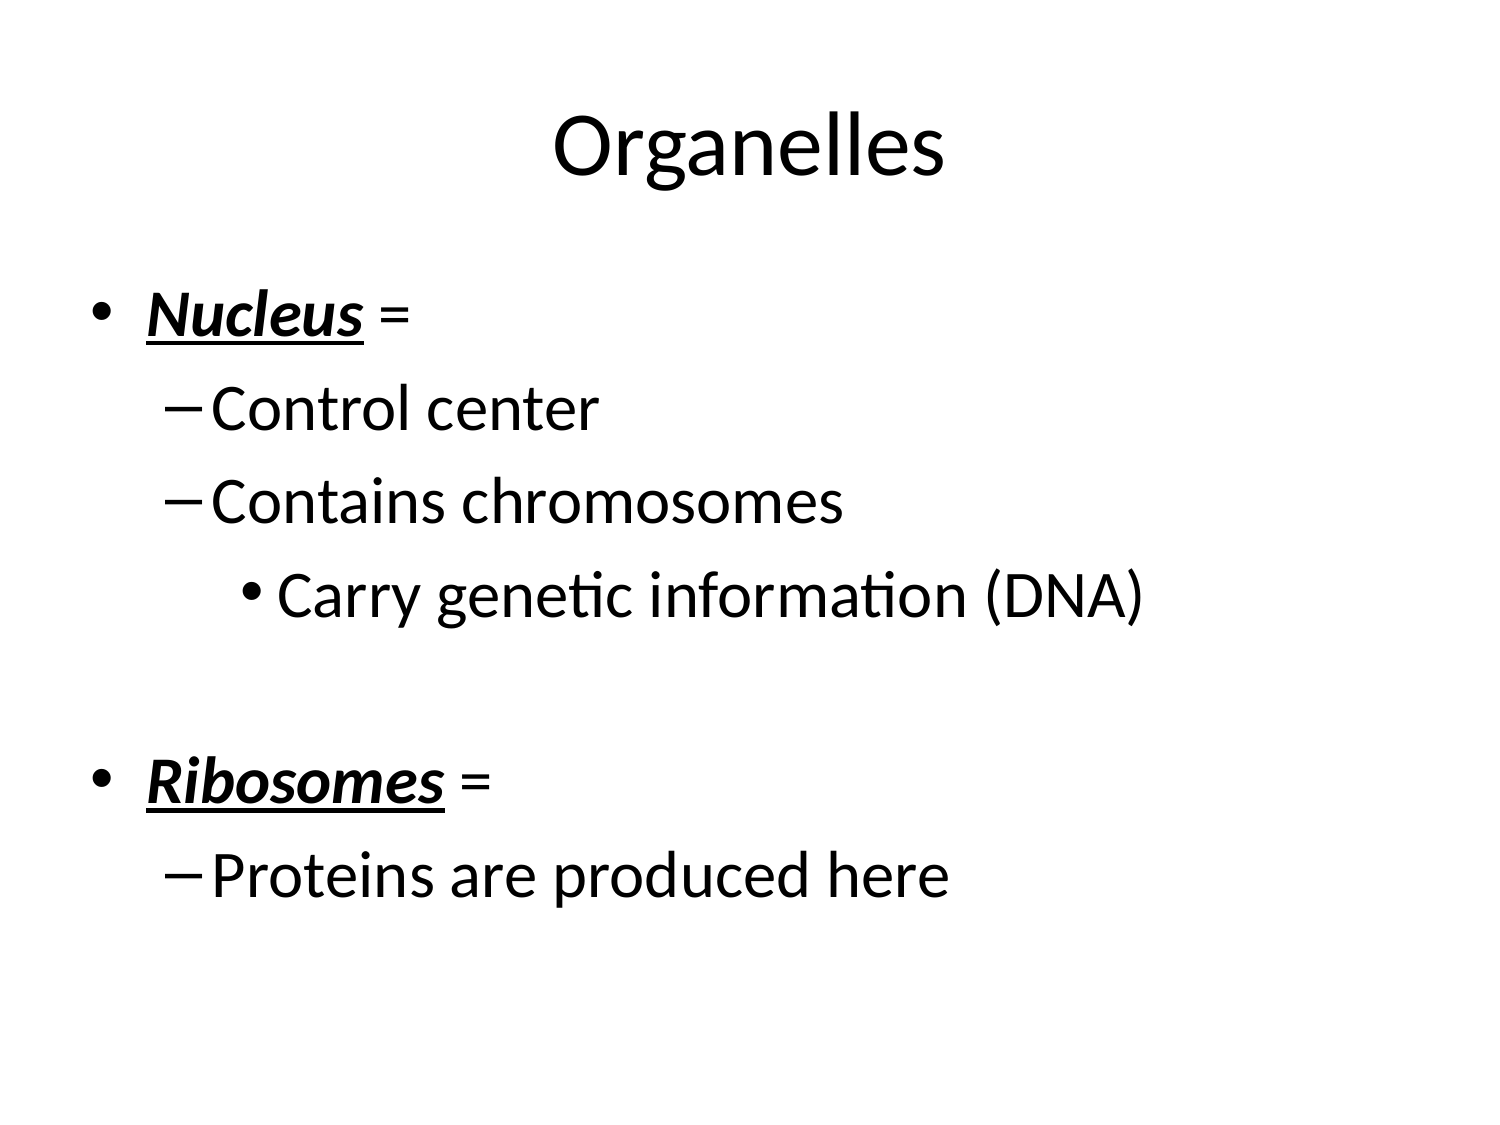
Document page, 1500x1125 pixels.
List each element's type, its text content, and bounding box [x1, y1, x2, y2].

list Nucleus = Control center Contains chromosomes Carry genetic information (DNA) Ribosomes = Proteins are produced here [75, 262, 1425, 1005]
title Organelles [75, 45, 1425, 233]
